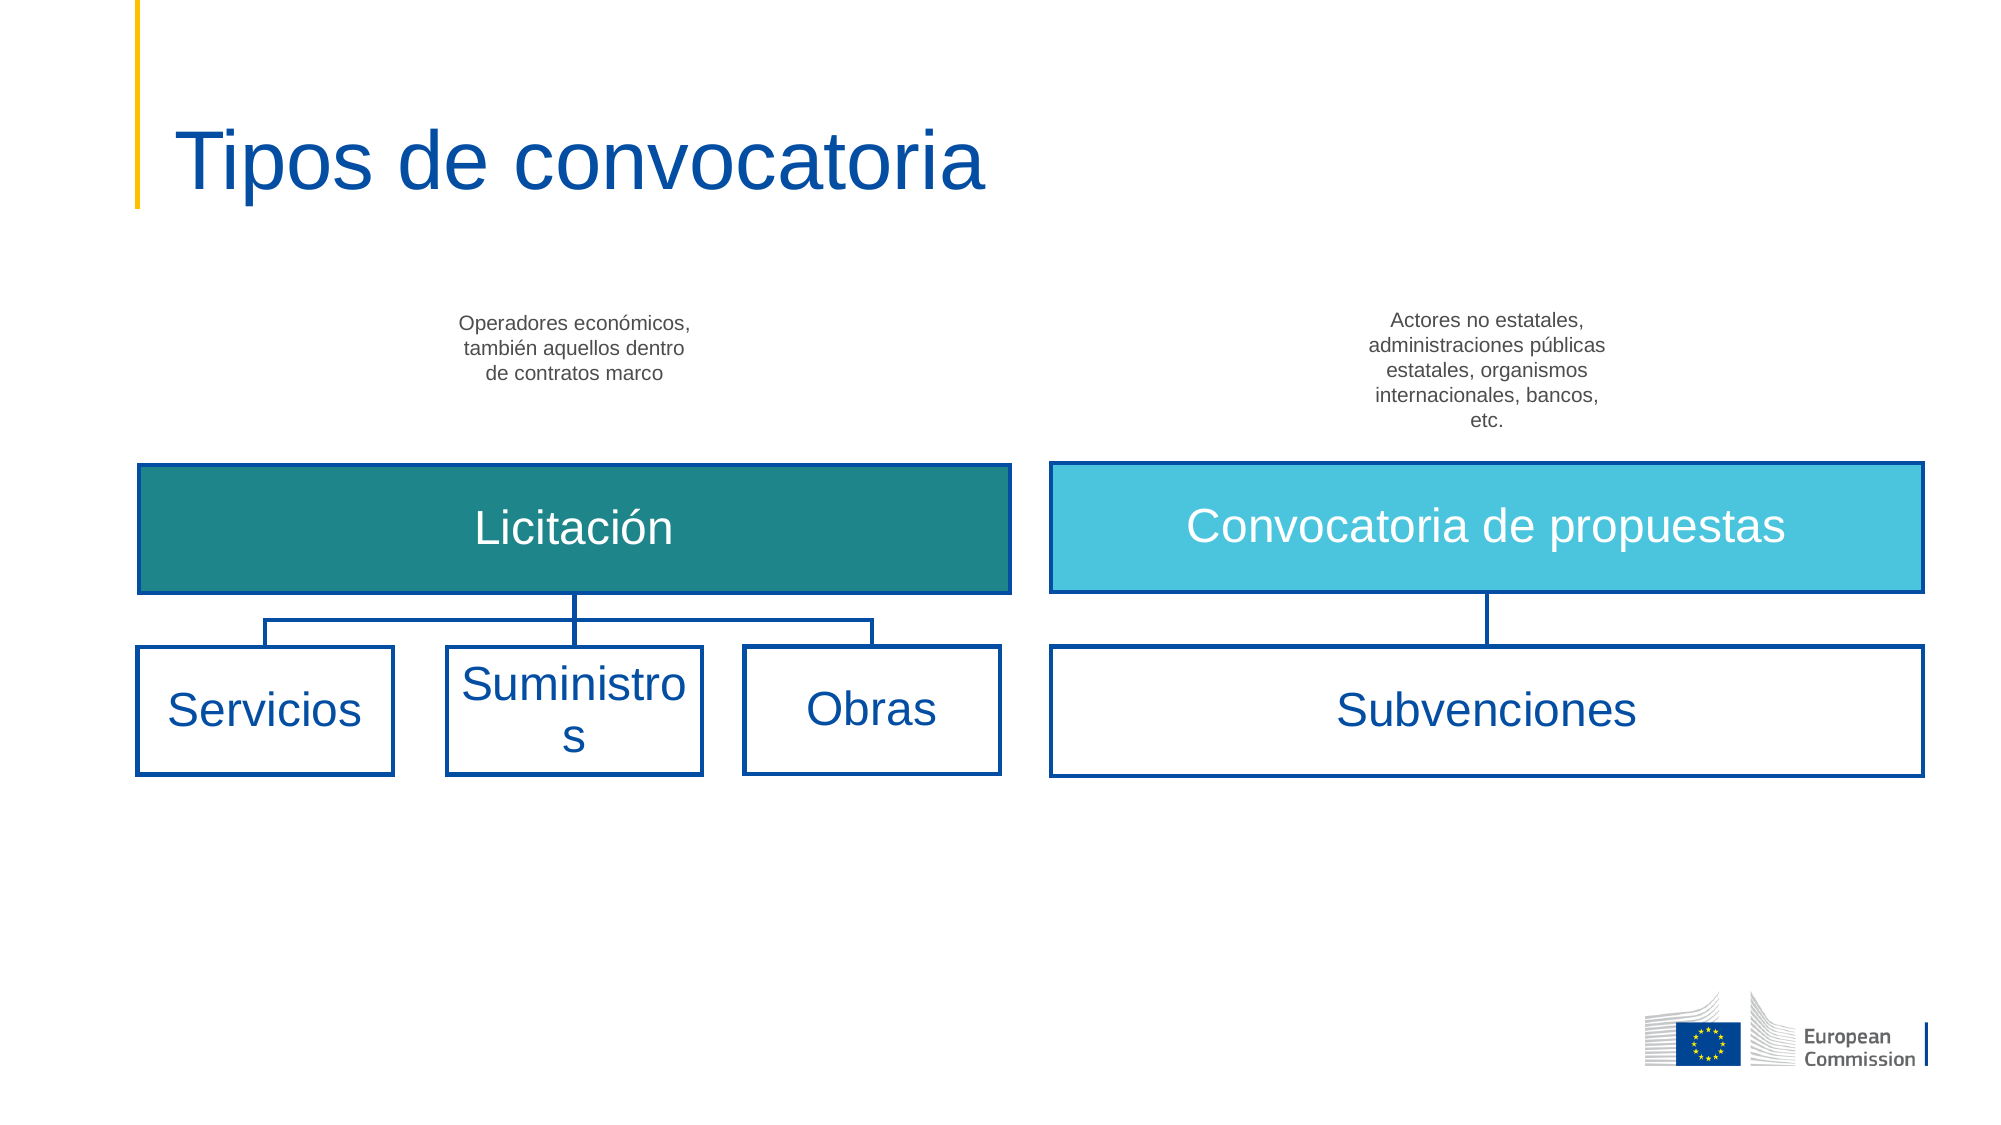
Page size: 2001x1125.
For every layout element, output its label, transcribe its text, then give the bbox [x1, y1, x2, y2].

picture [1645, 991, 1928, 1066]
title Tipos de convocatoria [159, 79, 1885, 208]
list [1050, 462, 1925, 777]
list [137, 299, 1012, 941]
text_box Actores no estatales, administraciones públicas estatales, organismos internacionales, bancos, etc. [1352, 299, 1622, 440]
